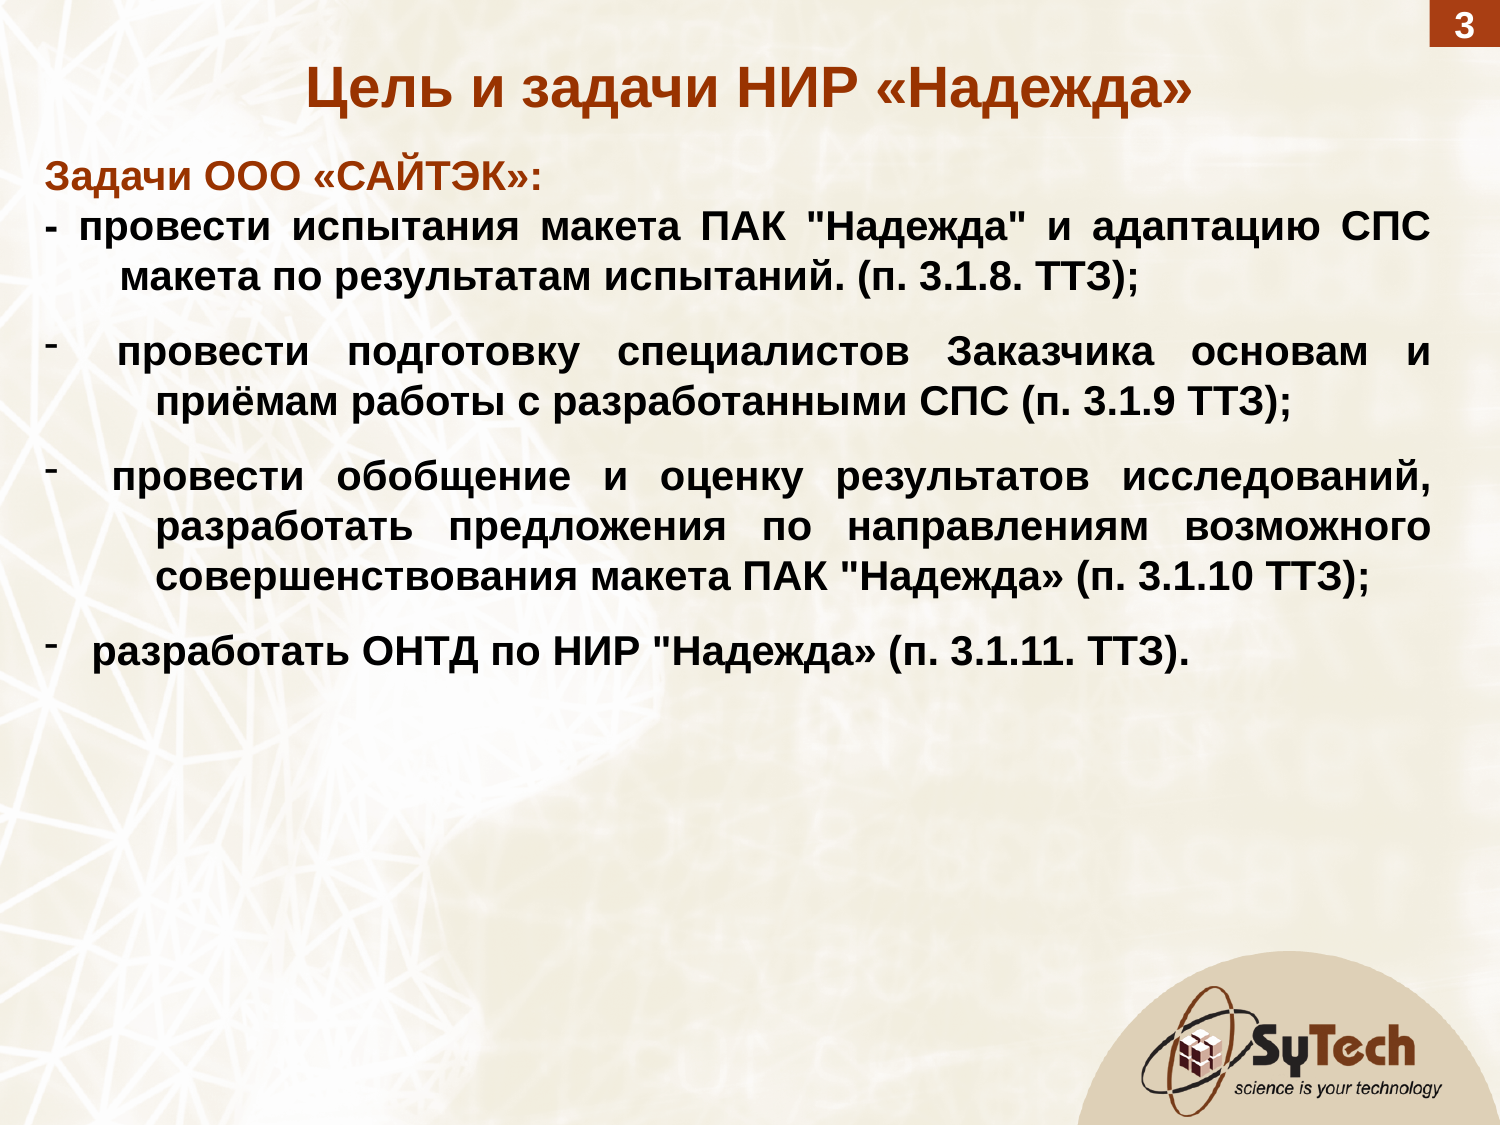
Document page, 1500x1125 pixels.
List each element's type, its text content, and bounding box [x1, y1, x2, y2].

text_box Задачи ООО «САЙТЭК»: - провести испытания макета ПАК "Надежда" и адаптацию СПС макета по результатам испытаний. (п. 3.1.8. ТТЗ); провести подготовку специалистов Заказчика основам и приёмам работы с разработанными СПС (п. 3.1.9 ТТЗ); провести обобщение и оценку результатов исследований, разработать предложения по направлениям возможного совершенствования макета ПАК "Надежда» (п. 3.1.10 ТТЗ); разработать ОНТД по НИР "Надежда» (п. 3.1.11. ТТЗ). [29, 141, 1447, 757]
text_box Цель и задачи НИР «Надежда» [35, 42, 1465, 125]
picture [0, 0, 1500, 1125]
text_box 3 [1429, 0, 1500, 47]
